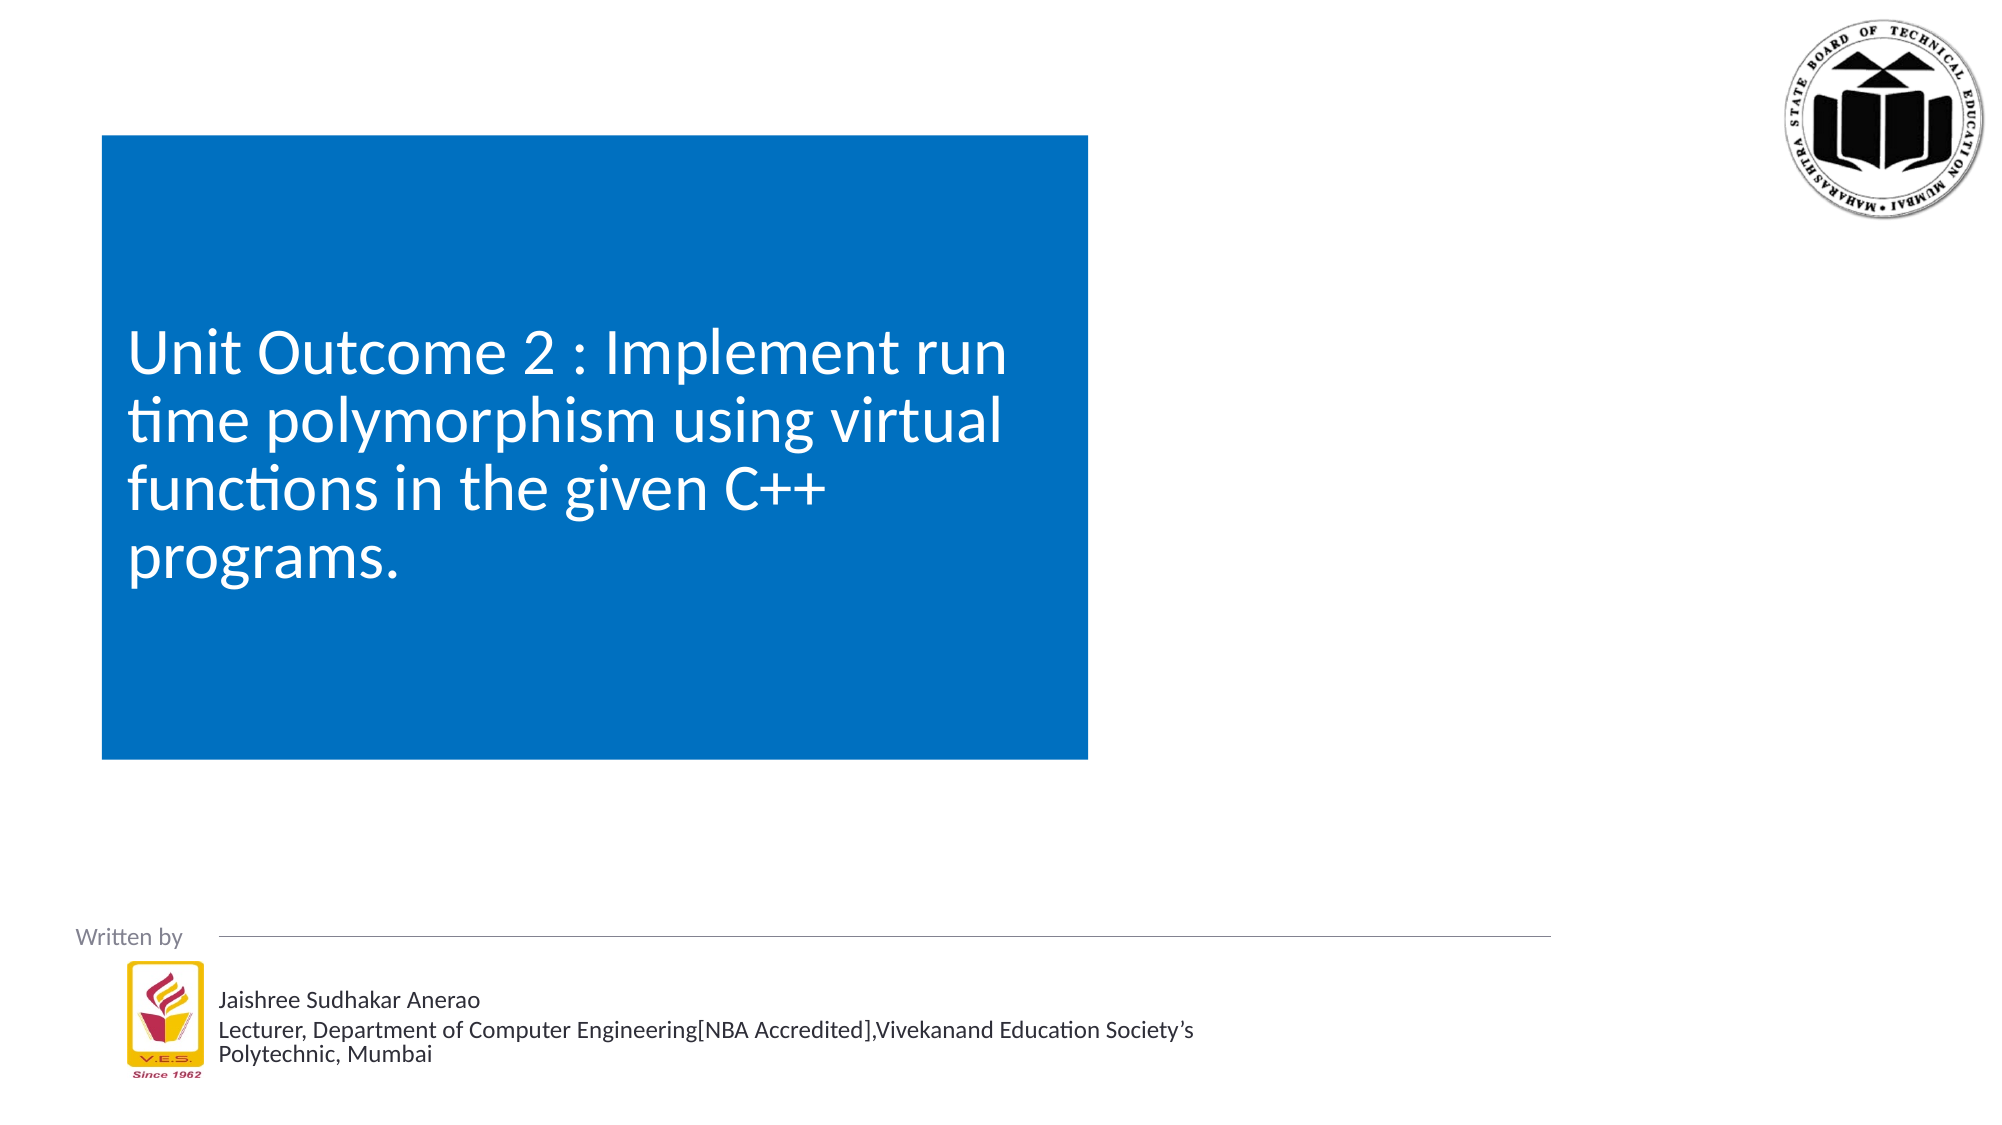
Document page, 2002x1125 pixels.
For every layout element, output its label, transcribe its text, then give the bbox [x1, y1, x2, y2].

title Unit Outcome 2 : Implement run time polymorphism using virtual functions in the given C++ programs. [127, 320, 1087, 738]
list Lecturer, Department of Computer Engineering[NBA Accredited],Vivekanand Education Society’s Polytechnic, Mumbai [218, 1019, 1226, 1050]
list Jaishree Sudhakar Anerao [218, 987, 726, 1017]
picture [126, 961, 204, 1079]
picture [1764, 0, 2001, 237]
